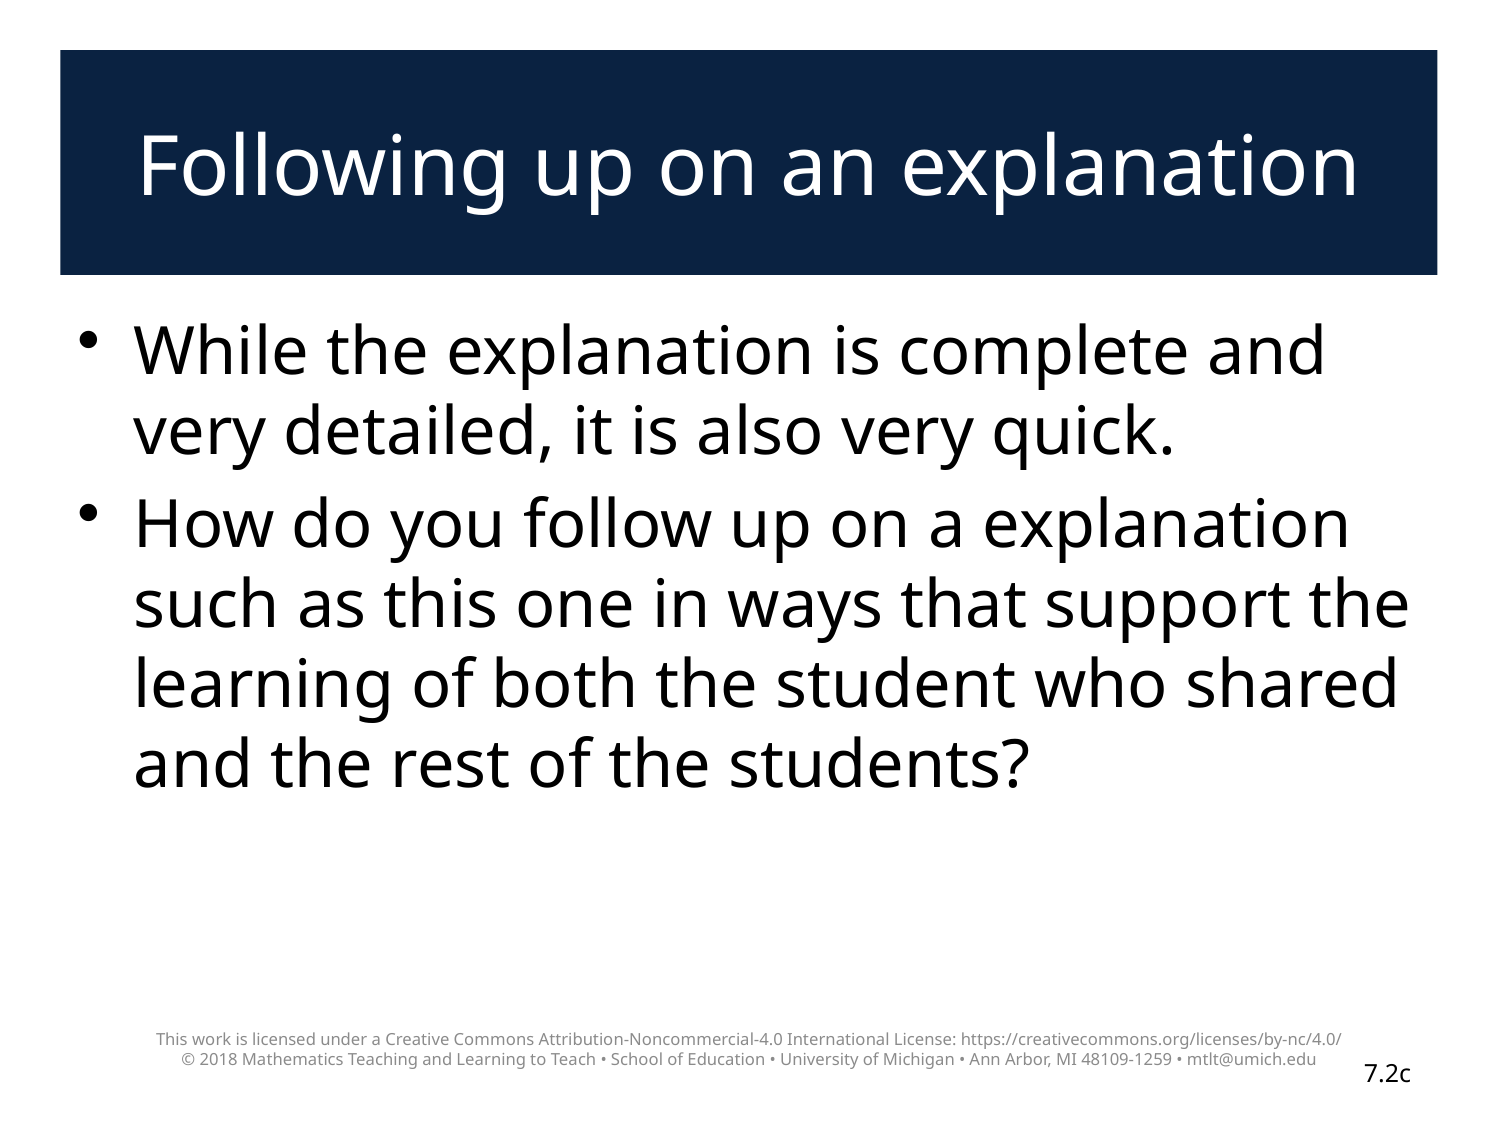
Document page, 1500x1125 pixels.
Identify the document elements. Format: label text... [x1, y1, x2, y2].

footer This work is licensed under a Creative Commons Attribution-Noncommercial-4.0 International License: https://creativecommons.org/licenses/by-nc/4.0/ © 2018 Mathematics Teaching and Learning to Teach • School of Education • University of Michigan • Ann Arbor, MI 48109-1259 • mtlt@umich.edu [62, 1009, 1438, 1088]
text_box 7.2c [1349, 1050, 1426, 1095]
list While the explanation is complete and very detailed, it is also very quick. How do you follow up on a explanation such as this one in ways that support the learning of both the student who shared and the rest of the students? [62, 299, 1438, 1005]
title Following up on an explanation [60, 50, 1438, 275]
